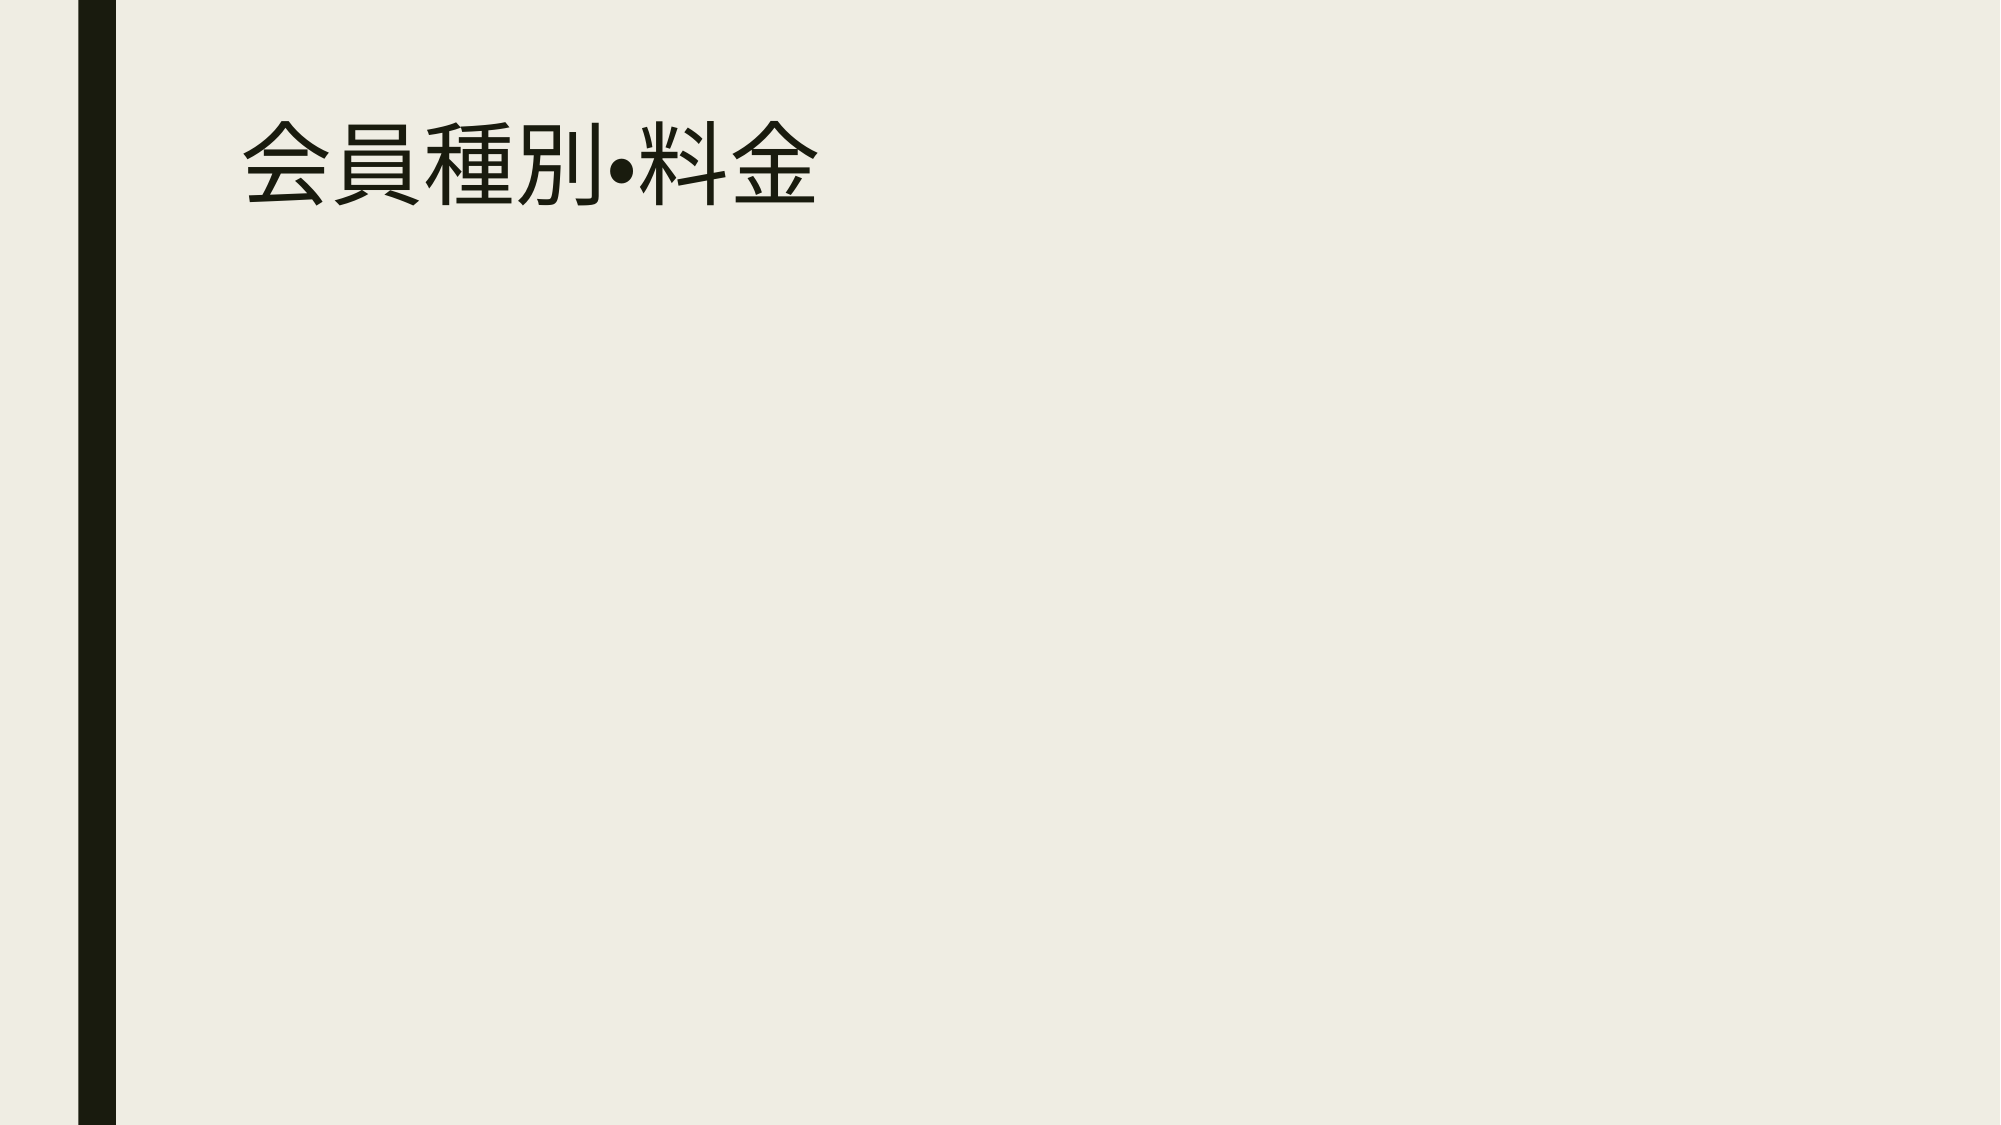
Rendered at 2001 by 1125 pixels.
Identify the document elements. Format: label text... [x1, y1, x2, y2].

title 会員種別・料金 [225, 112, 1800, 357]
